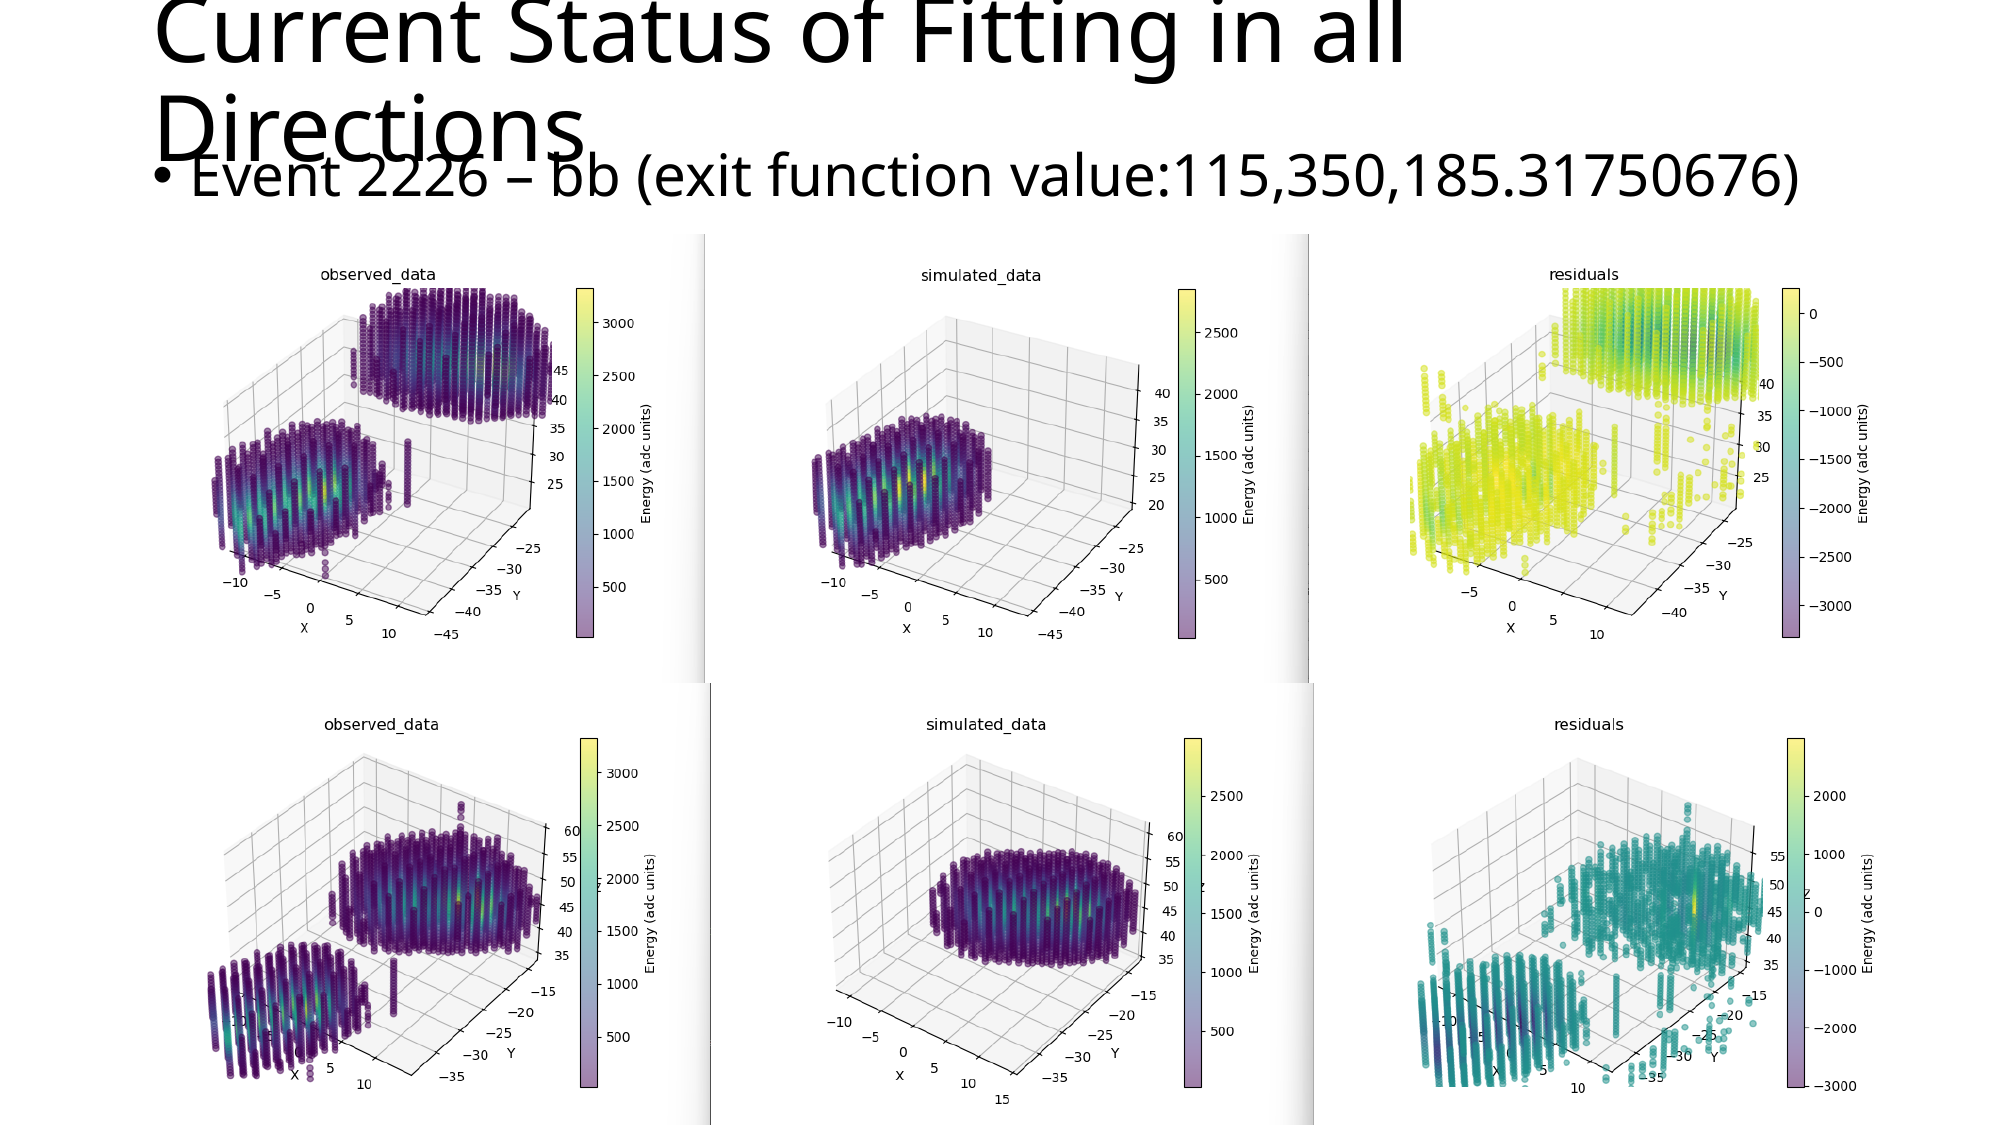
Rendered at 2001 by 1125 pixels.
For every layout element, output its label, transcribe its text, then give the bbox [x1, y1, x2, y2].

list Event 2226 – bb (exit function value:115,350,185.31750676) [137, 138, 1863, 234]
picture [108, 234, 1909, 1125]
title Current Status of Fitting in all Directions [137, 3, 1863, 138]
